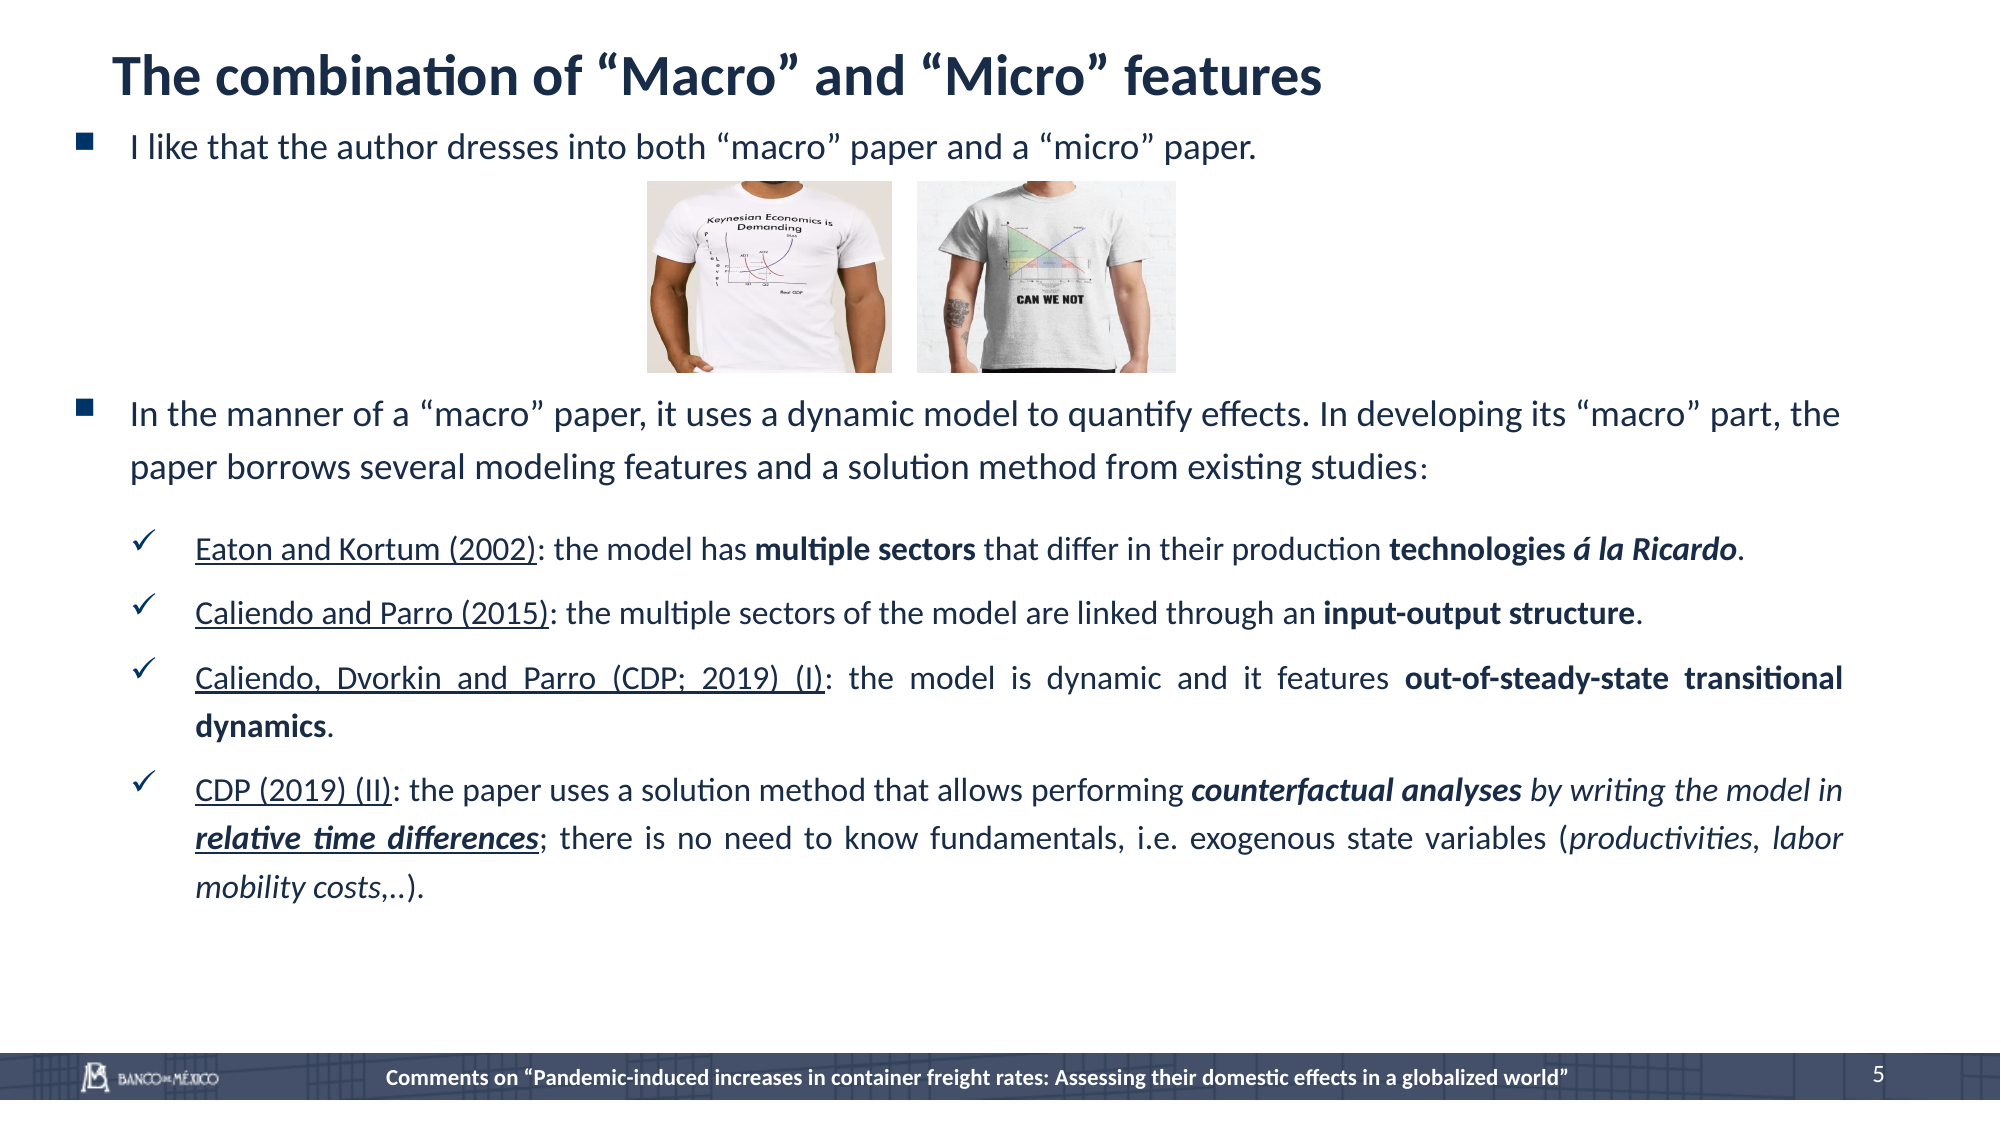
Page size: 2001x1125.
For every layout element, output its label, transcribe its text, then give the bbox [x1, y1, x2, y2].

footer Comments on “Pandemic-induced increases in container freight rates: Assessing their domestic effects in a globalized world” [241, 1046, 1716, 1107]
picture [916, 180, 1176, 374]
picture [1900, 1053, 2000, 1100]
slide_number 5 [1433, 1042, 1900, 1103]
picture [646, 180, 892, 374]
title The combination of “Macro” and “Micro” features [97, 13, 1898, 132]
list I like that the author dresses into both “macro” paper and a “micro” paper. In the manner of a “macro” paper, it uses a dynamic model to quantify effects. In developing its “macro” part, the paper borrows several modeling features and a solution method from existing studies: Eaton and Kortum (2002): the model has multiple sectors that differ in their production technologies á la Ricardo. Caliendo and Parro (2015): the multiple sectors of the model are linked through an input-output structure. Caliendo, Dvorkin and Parro (CDP; 2019) (I): the model is dynamic and it features out-of-steady-state transitional dynamics. CDP (2019) (II): the paper uses a solution method that allows performing counterfactual analyses by writing the model in relative time differences; there is no need to know fundamentals, i.e. exogenous state variables (productivities, labor mobility costs,..). [58, 106, 1859, 986]
picture [0, 1053, 241, 1100]
